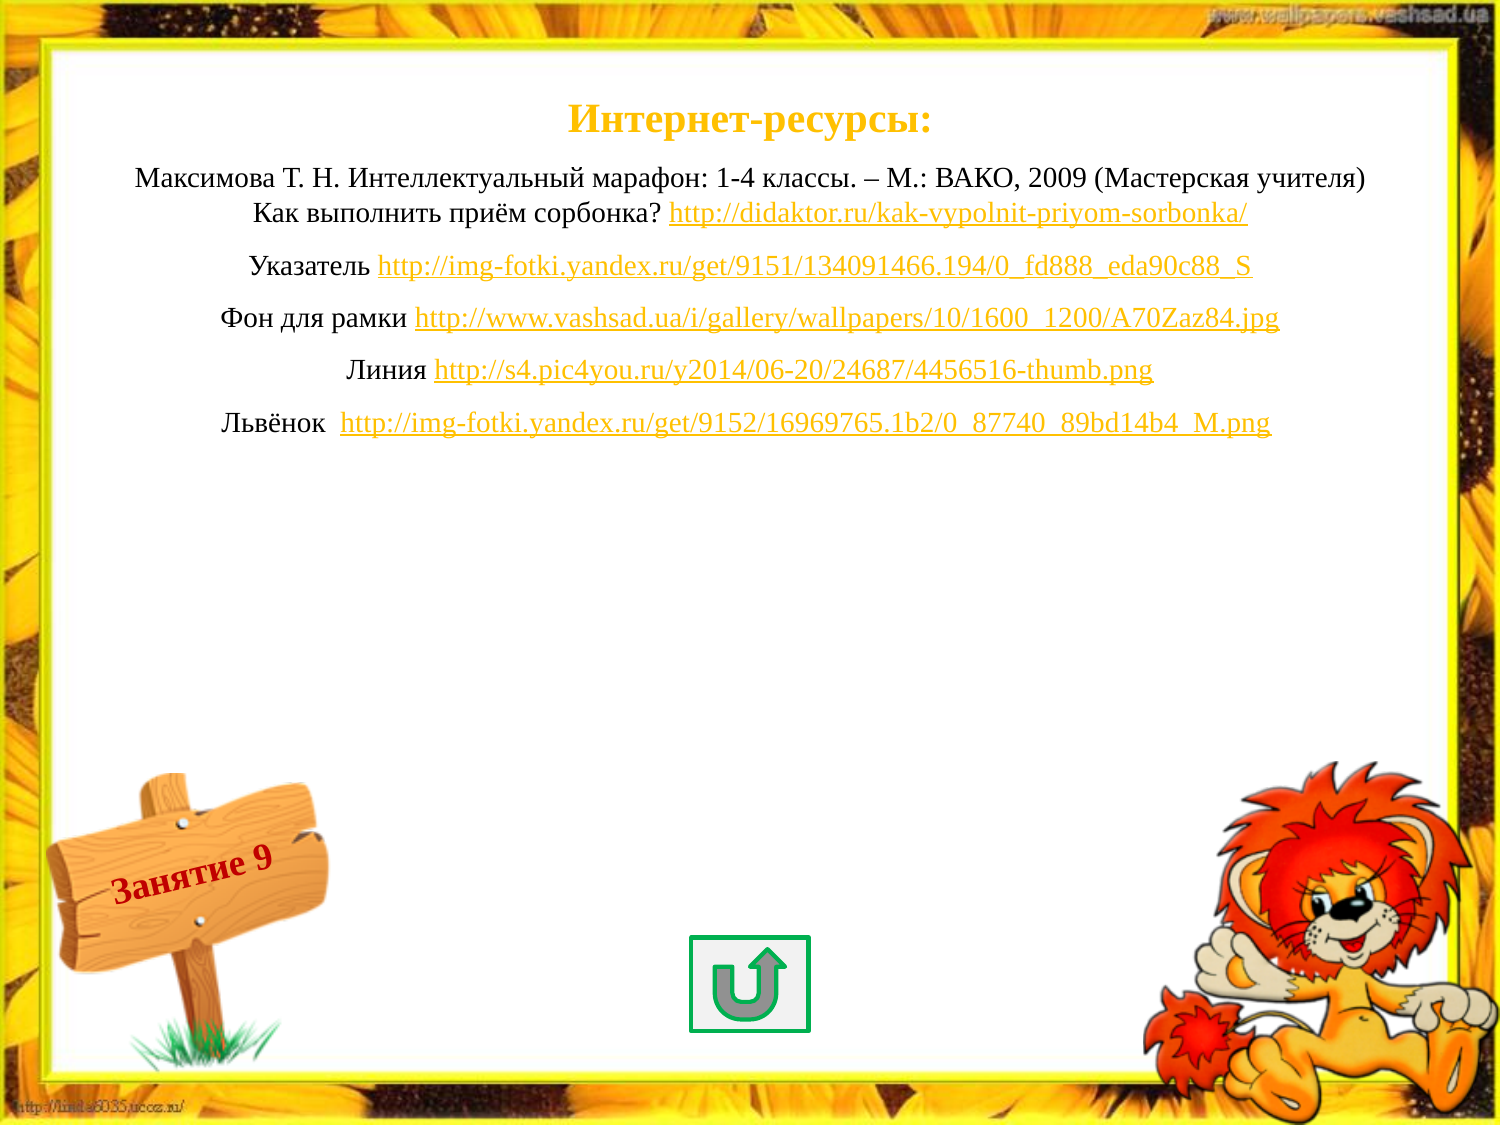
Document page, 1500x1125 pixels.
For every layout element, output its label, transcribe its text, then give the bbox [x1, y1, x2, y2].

text_box [689, 935, 811, 1033]
picture [0, 0, 1500, 1125]
text_box Интернет-ресурсы: Максимова Т. Н. Интеллектуальный марафон: 1-4 классы. – М.: ВАКО, 2009 (Мастерская учителя) Как выполнить приём сорбонка? http://didaktor.ru/kak-vypolnit-priyom-sorbonka/ Указатель http://img-fotki.yandex.ru/get/9151/134091466.194/0_fd888_eda90c88_S Фон для рамки http://www.vashsad.ua/i/gallery/wallpapers/10/1600_1200/A70Zaz84.jpg Линия http://s4.pic4you.ru/y2014/06-20/24687/4456516-thumb.png Львёнок http://img-fotki.yandex.ru/get/9152/16969765.1b2/0_87740_89bd14b4_M.png [46, 58, 1454, 603]
